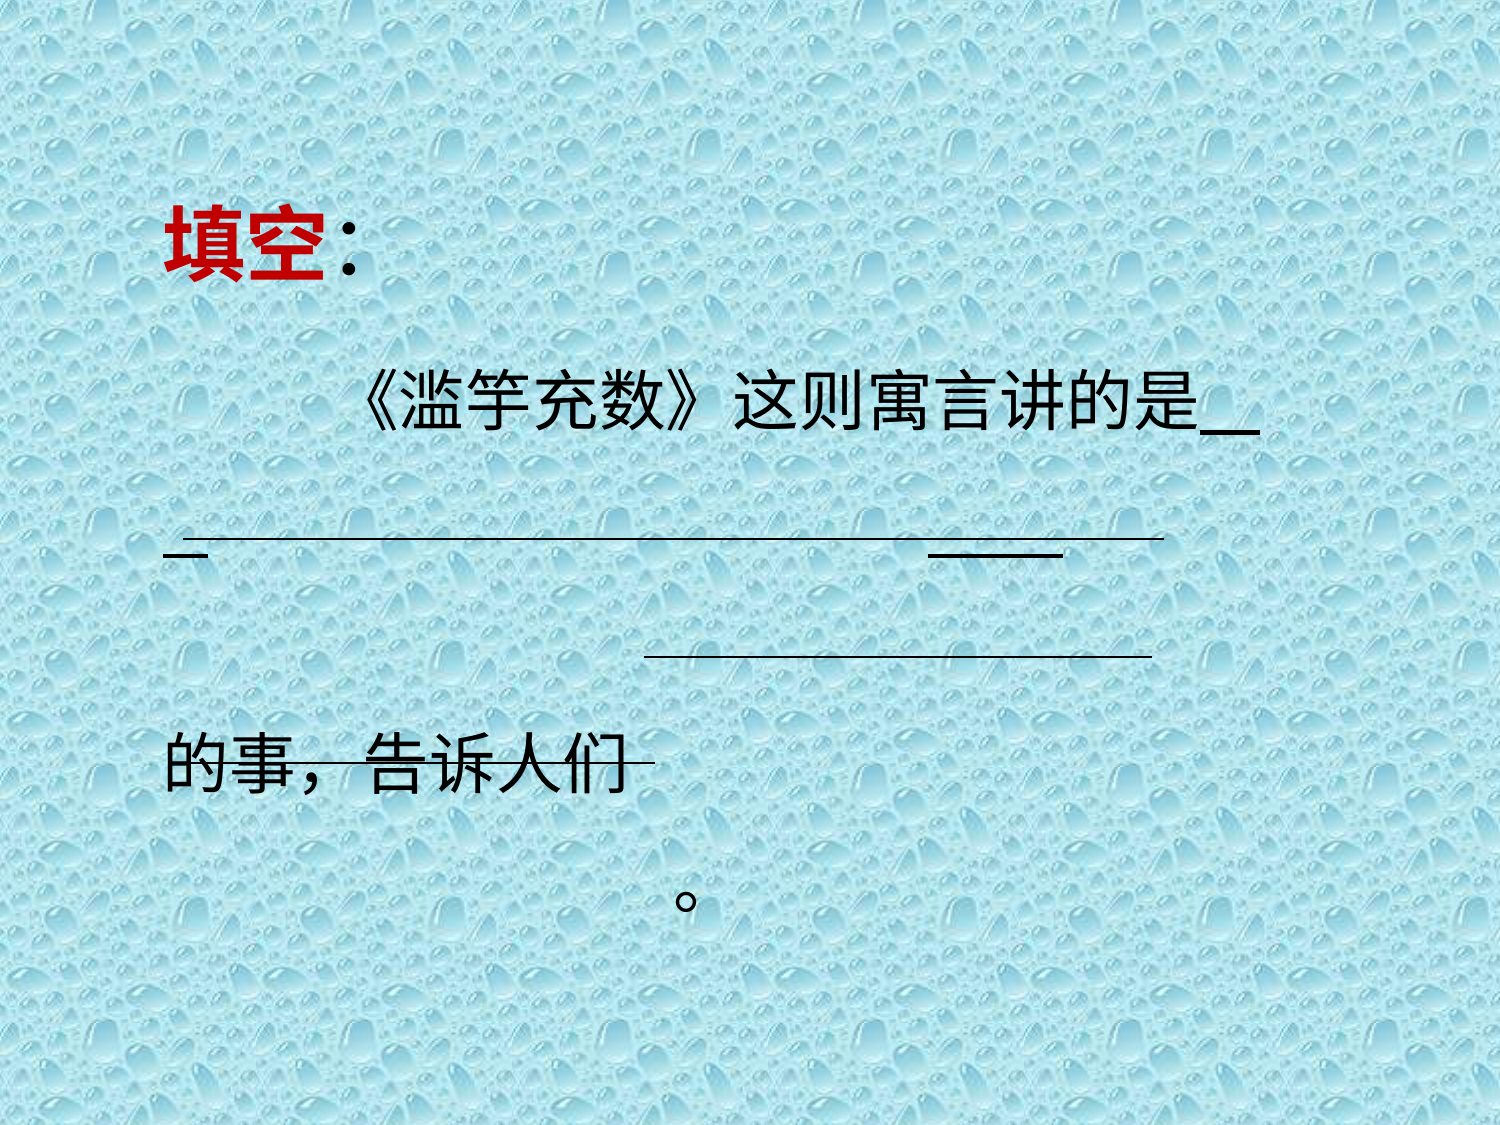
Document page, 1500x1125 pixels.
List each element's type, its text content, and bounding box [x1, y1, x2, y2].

text_box 填空： 《滥竽充数》这则寓言讲的是 的事，告诉人们 。 [147, 184, 1306, 929]
picture [0, 0, 1500, 1125]
